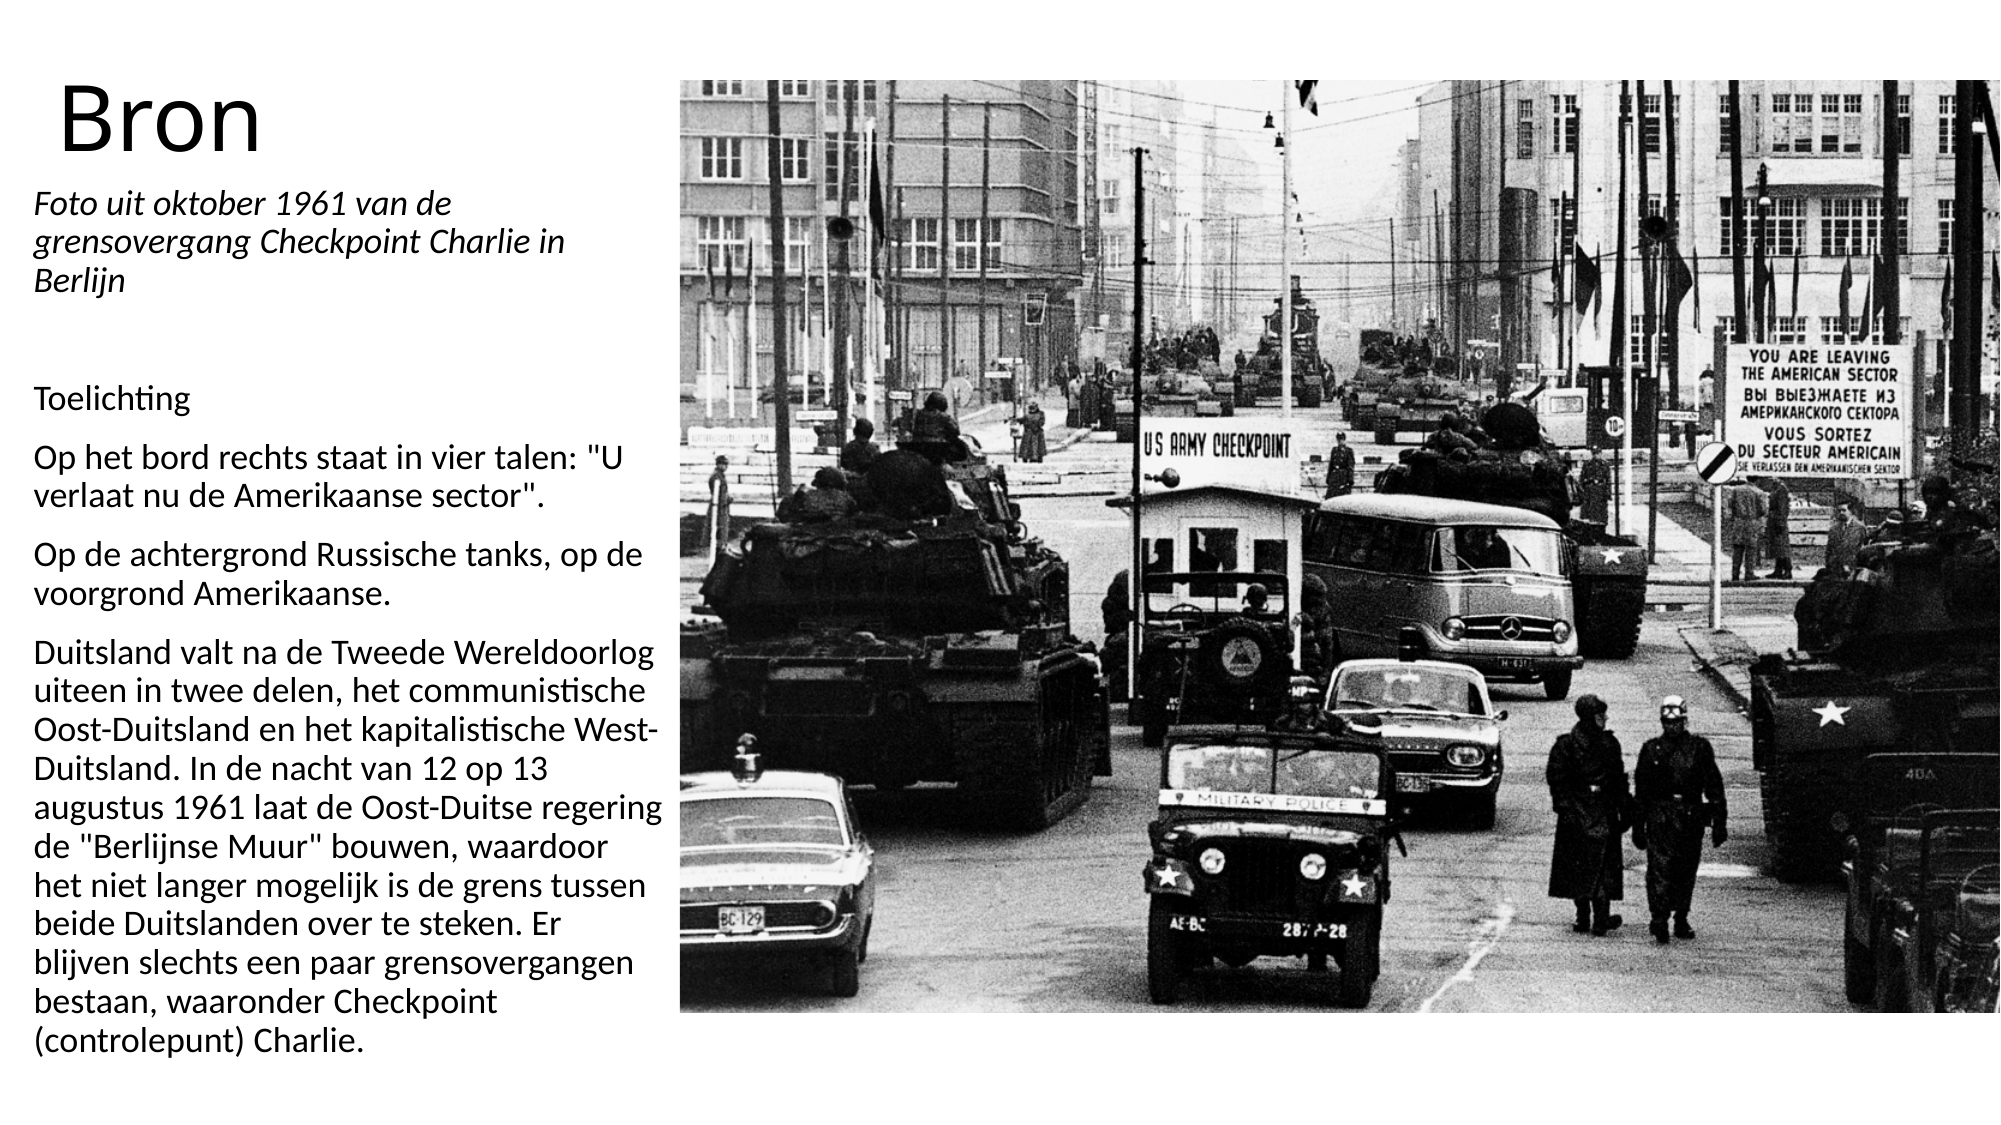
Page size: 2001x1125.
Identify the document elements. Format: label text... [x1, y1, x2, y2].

title Bron [41, 13, 1767, 176]
list Foto uit oktober 1961 van de grensovergang Checkpoint Charlie in Berlijn Toelichting Op het bord rechts staat in vier talen: "U verlaat nu de Amerikaanse sector". Op de achtergrond Russische tanks, op de voorgrond Amerikaanse. Duitsland valt na de Tweede Wereldoorlog uiteen in twee delen, het communistische Oost-Duitsland en het kapitalistische West-Duitsland. In de nacht van 12 op 13 augustus 1961 laat de Oost-Duitse regering de "Berlijnse Muur" bouwen, waardoor het niet langer mogelijk is de grens tussen beide Duitslanden over te steken. Er blijven slechts een paar grensovergangen bestaan, waaronder Checkpoint (controlepunt) Charlie. [18, 176, 680, 1071]
picture [679, 80, 2000, 1013]
